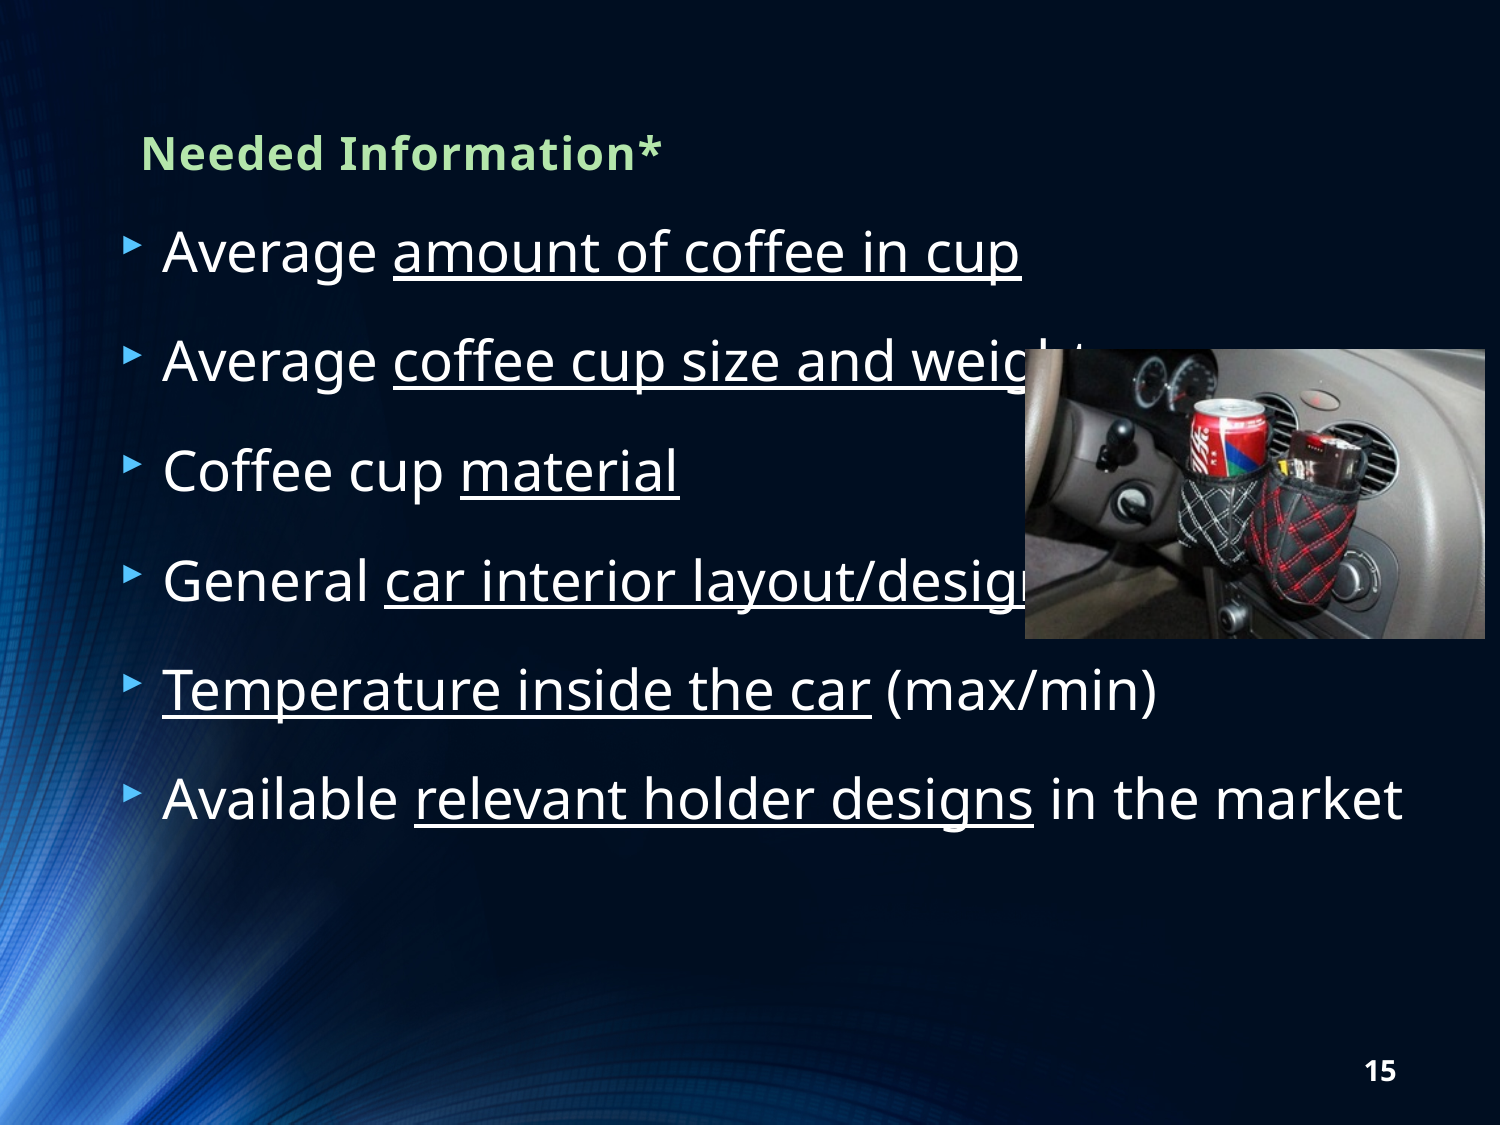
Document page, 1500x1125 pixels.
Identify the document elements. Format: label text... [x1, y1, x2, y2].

text_box Average amount of coffee in cup Average coffee cup size and weight Coffee cup material General car interior layout/design Temperature inside the car (max/min) Available relevant holder designs in the market [87, 174, 1431, 878]
slide_number 15 [1308, 1050, 1413, 1096]
picture [0, 0, 1500, 1125]
title Needed Information* [125, 75, 688, 174]
